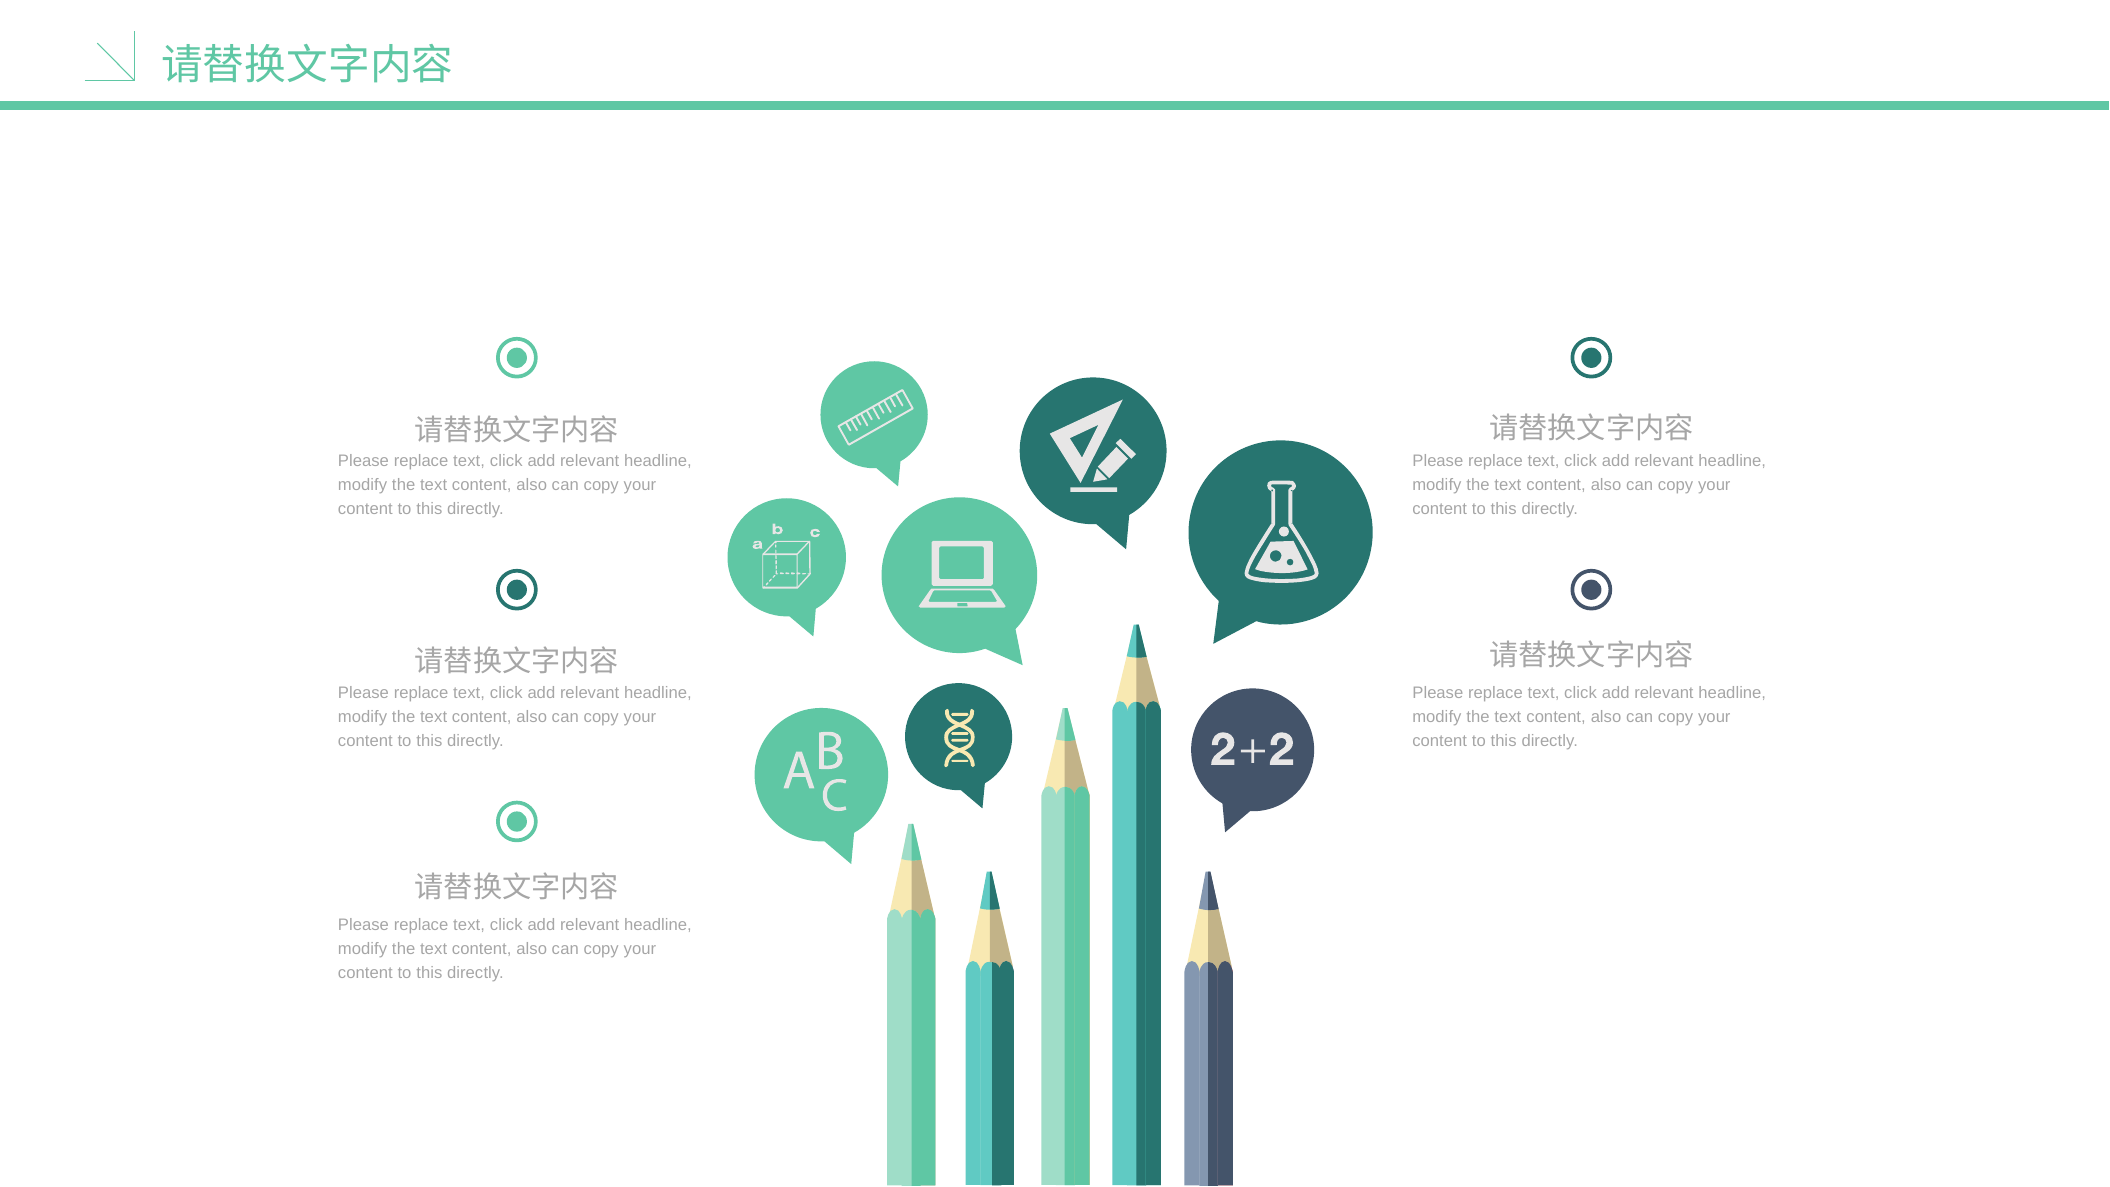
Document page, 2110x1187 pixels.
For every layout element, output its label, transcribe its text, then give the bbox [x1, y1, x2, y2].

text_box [1570, 568, 1613, 611]
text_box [1191, 688, 1315, 833]
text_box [872, 488, 1043, 666]
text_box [495, 800, 538, 843]
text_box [495, 336, 538, 379]
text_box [965, 871, 1014, 1186]
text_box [1184, 871, 1233, 1186]
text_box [1112, 624, 1161, 1186]
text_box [1412, 402, 1771, 517]
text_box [820, 361, 928, 487]
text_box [1019, 377, 1167, 550]
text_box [1041, 707, 1090, 1186]
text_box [337, 861, 696, 981]
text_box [1570, 336, 1613, 379]
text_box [337, 634, 696, 749]
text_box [887, 823, 936, 1186]
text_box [1183, 431, 1382, 644]
text_box 请替换文字内容 [145, 22, 500, 94]
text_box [754, 707, 889, 865]
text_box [495, 568, 538, 611]
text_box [727, 498, 846, 637]
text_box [904, 683, 1013, 809]
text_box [337, 404, 696, 517]
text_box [1412, 629, 1771, 749]
